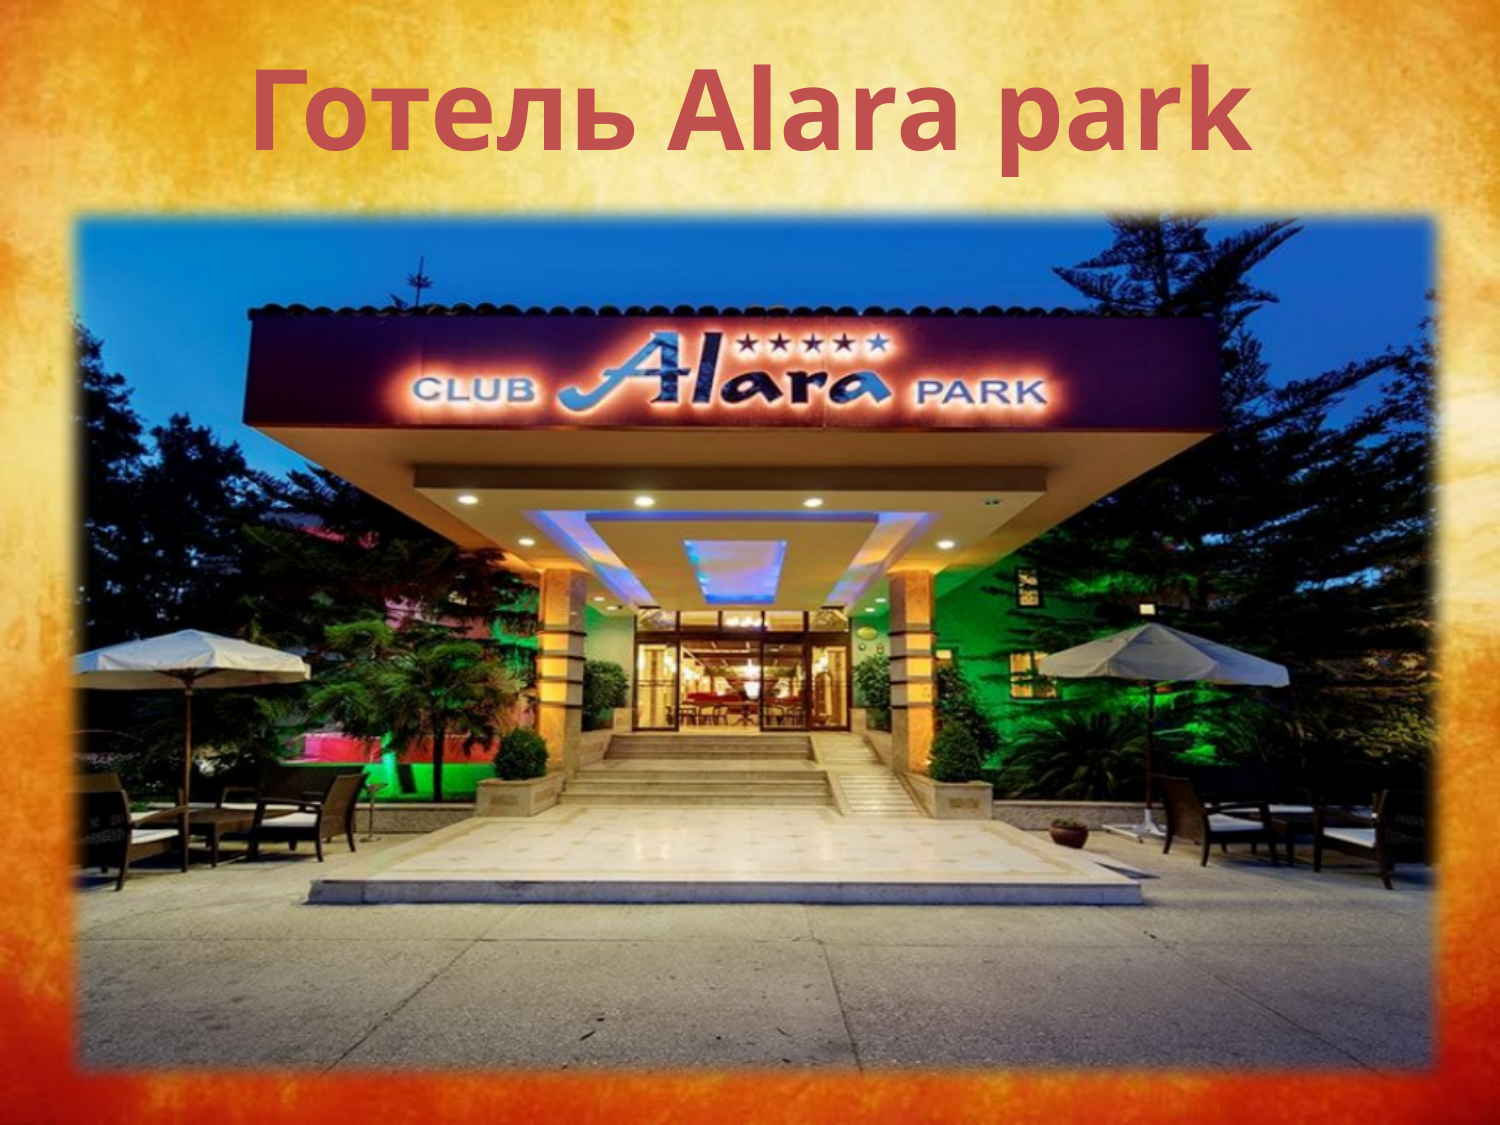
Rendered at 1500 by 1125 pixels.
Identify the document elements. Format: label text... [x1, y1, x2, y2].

title Готель Alara park [0, 0, 1500, 211]
picture [0, 198, 1500, 1125]
